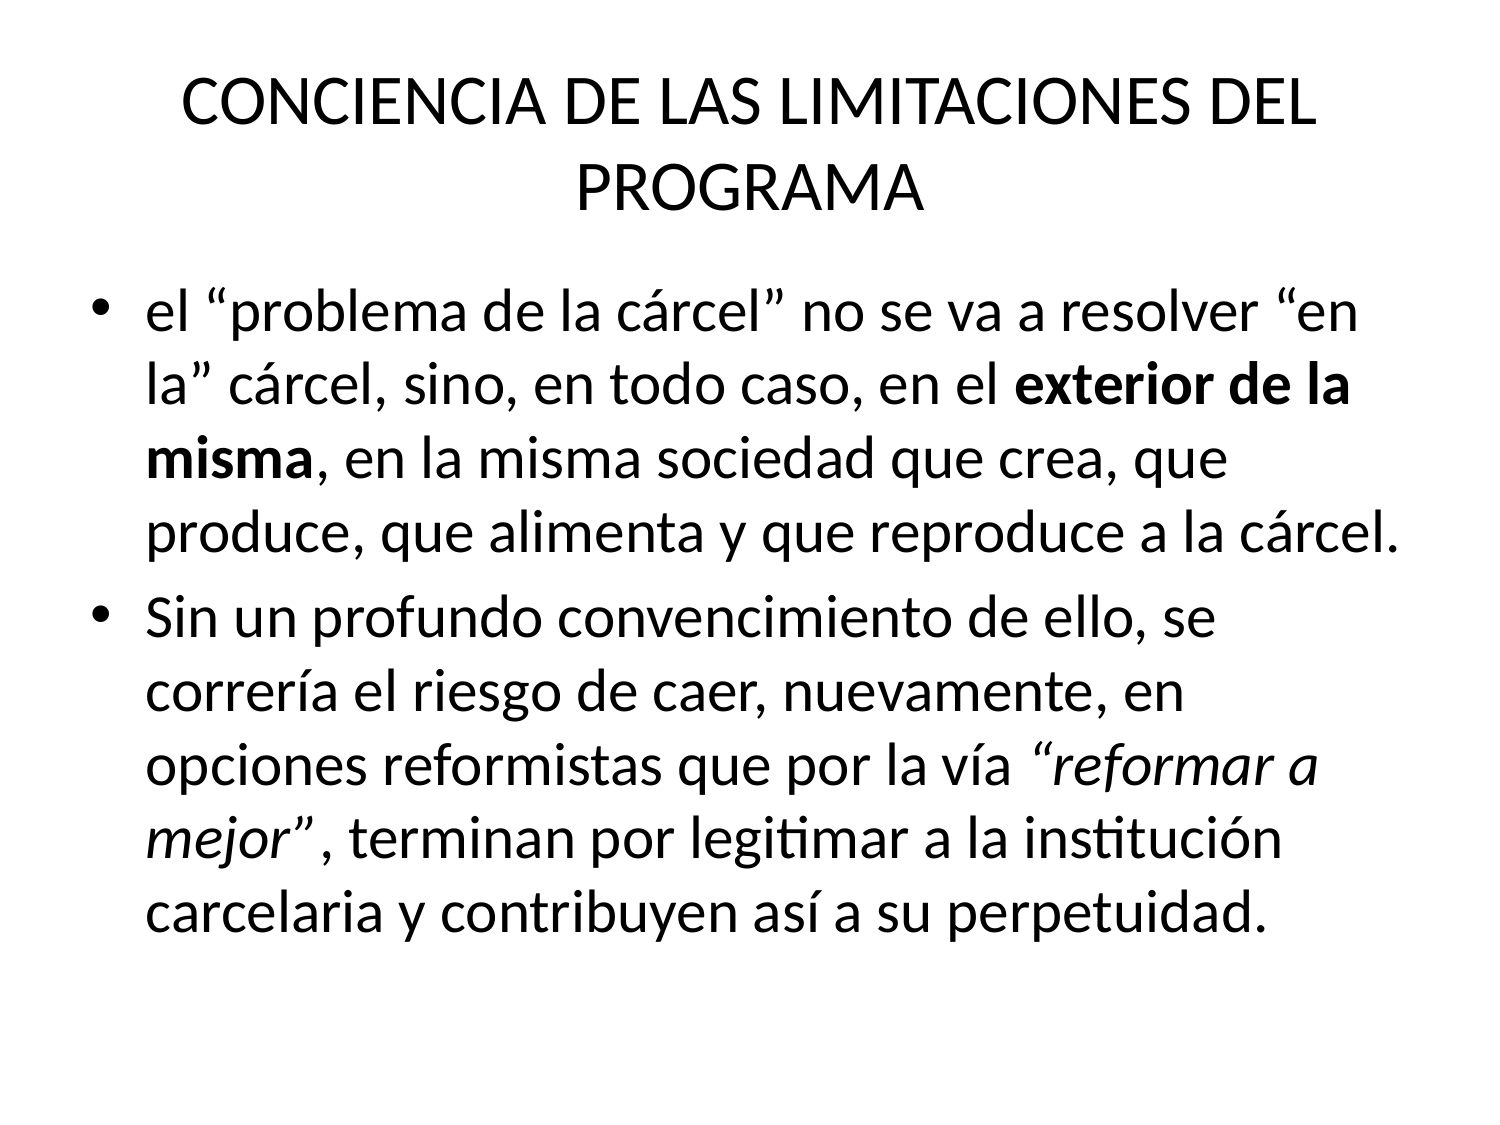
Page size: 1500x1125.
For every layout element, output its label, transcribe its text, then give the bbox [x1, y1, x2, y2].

list el “problema de la cárcel” no se va a resolver “en la” cárcel, sino, en todo caso, en el exterior de la misma, en la misma sociedad que crea, que produce, que alimenta y que reproduce a la cárcel. Sin un profundo convencimiento de ello, se correría el riesgo de caer, nuevamente, en opciones reformistas que por la vía “reformar a mejor”, terminan por legitimar a la institución carcelaria y contribuyen así a su perpetuidad. [75, 262, 1425, 1005]
title CONCIENCIA DE LAS LIMITACIONES DEL PROGRAMA [75, 45, 1425, 233]
